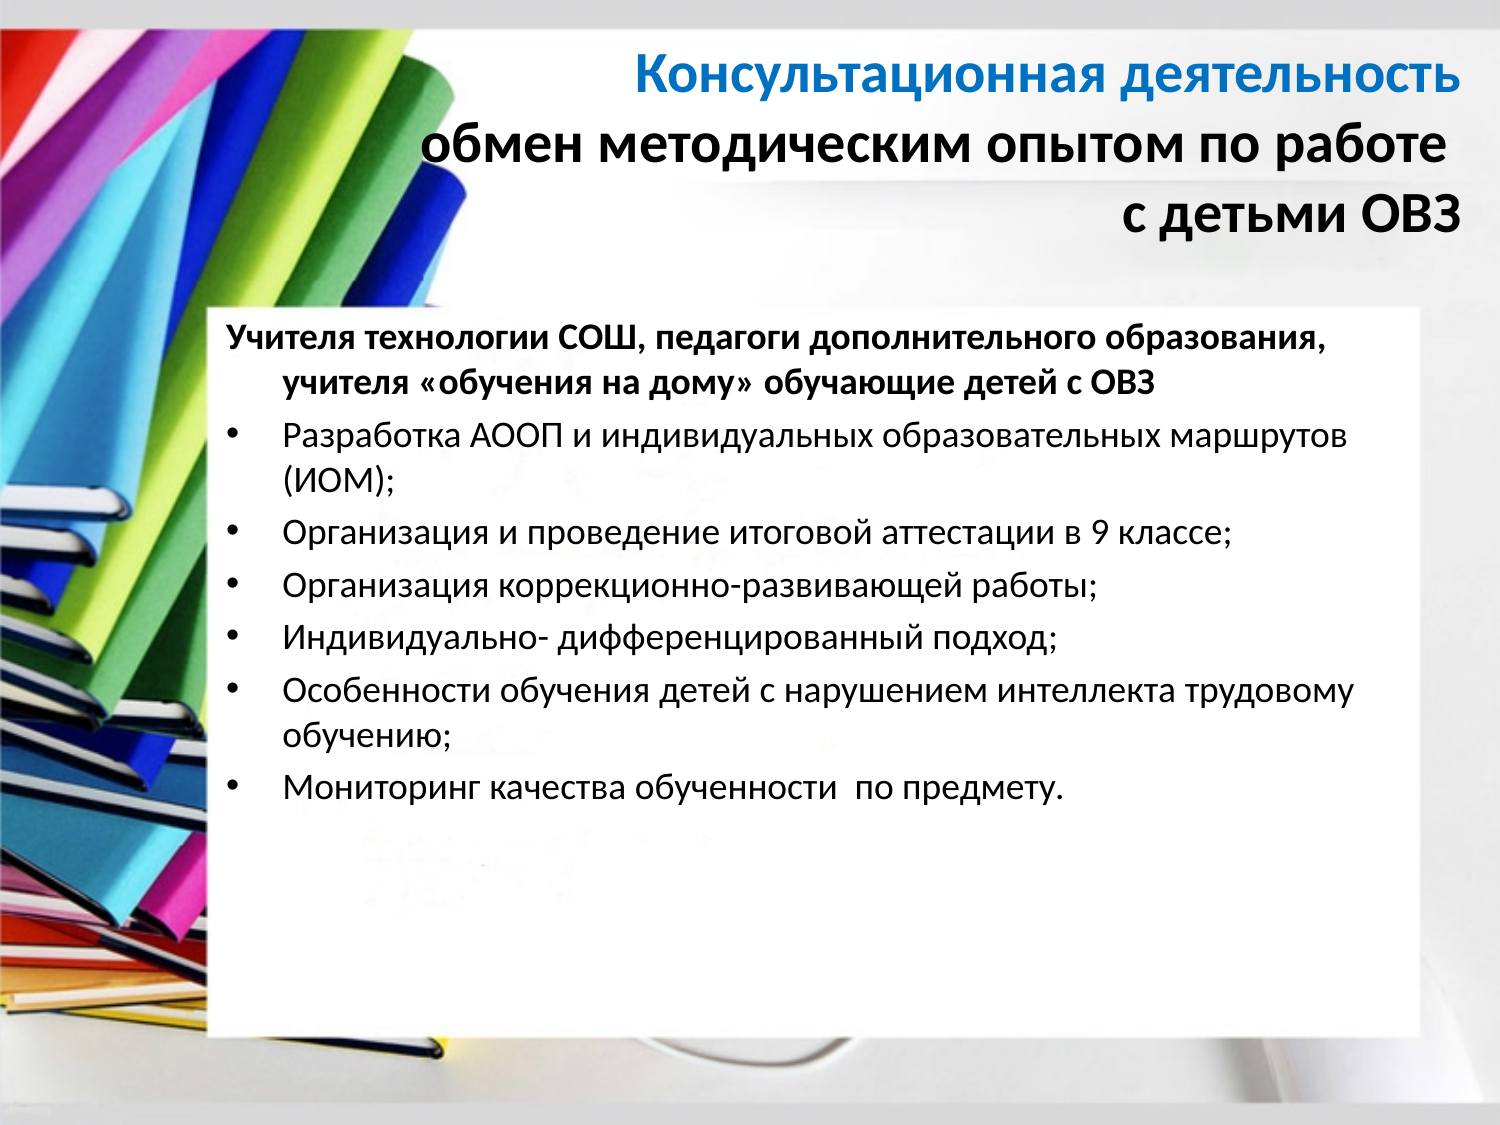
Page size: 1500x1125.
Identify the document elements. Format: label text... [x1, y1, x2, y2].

list Учителя технологии СОШ, педагоги дополнительного образования, учителя «обучения на дому» обучающие детей с ОВЗ Разработка АООП и индивидуальных образовательных маршрутов (ИОМ); Организация и проведение итоговой аттестации в 9 классе; Организация коррекционно-развивающей работы; Индивидуально- дифференцированный подход; Особенности обучения детей с нарушением интеллекта трудовому обучению; Мониторинг качества обученности по предмету. [210, 304, 1425, 1005]
title Консультационная деятельность обмен методическим опытом по работе с детьми ОВЗ [75, 45, 1477, 233]
picture [0, 0, 1500, 1125]
